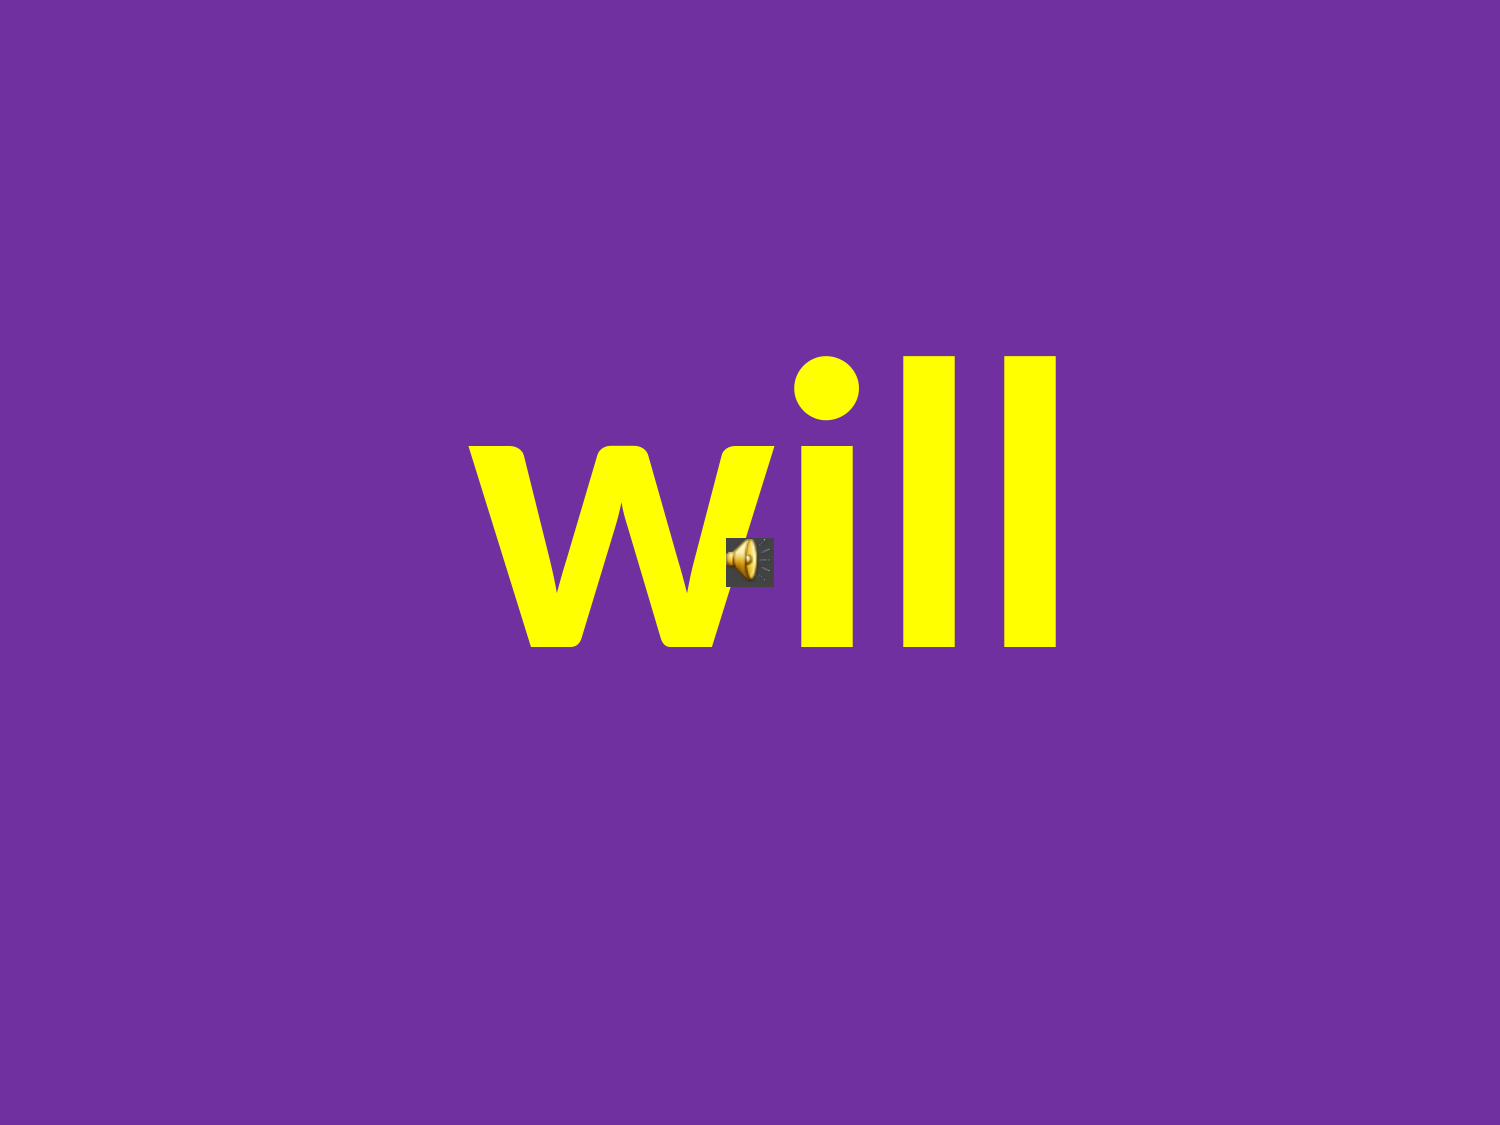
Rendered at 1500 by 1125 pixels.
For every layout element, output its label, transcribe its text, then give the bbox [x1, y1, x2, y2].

text_box will [99, 224, 1450, 738]
picture [724, 537, 776, 588]
